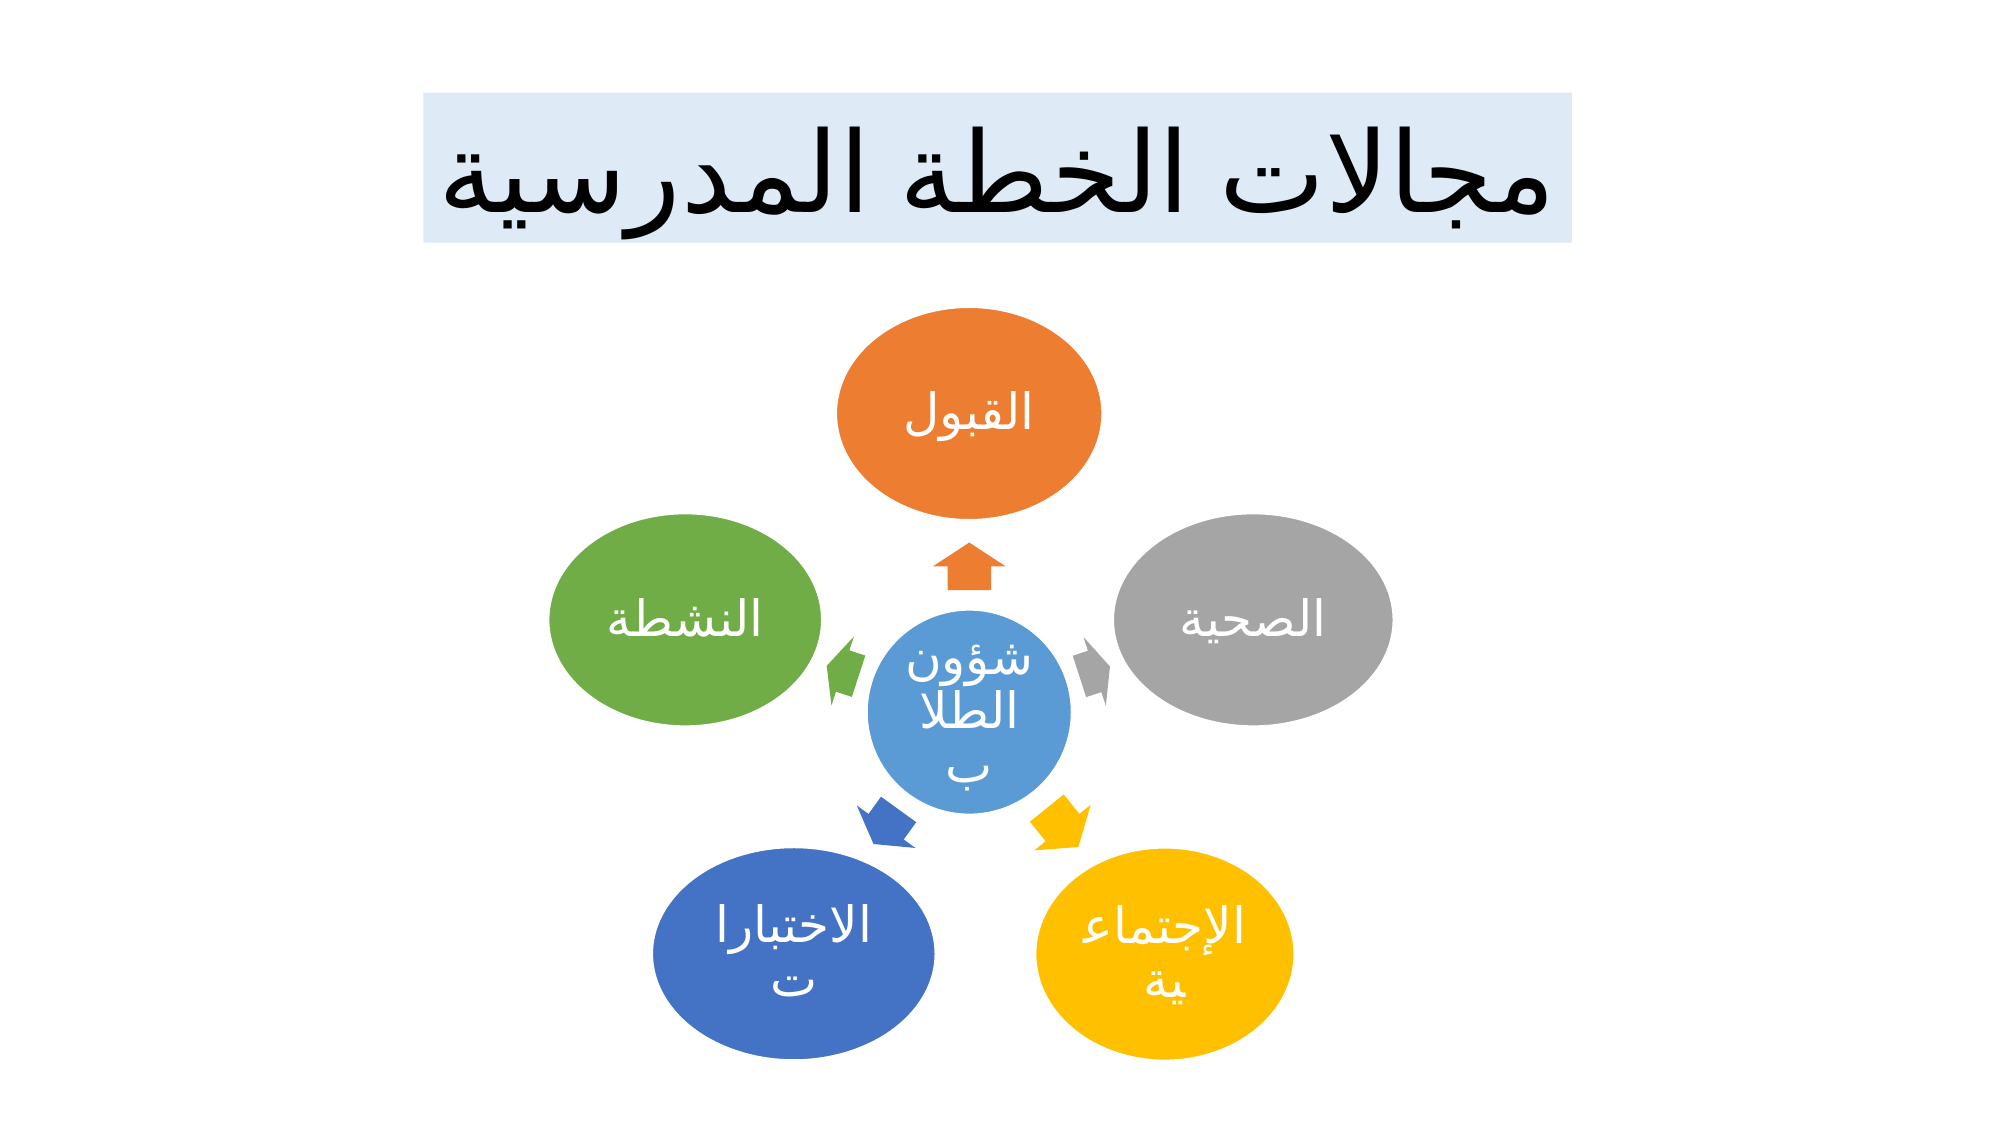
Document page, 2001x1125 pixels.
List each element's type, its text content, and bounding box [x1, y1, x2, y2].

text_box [248, 306, 1694, 1061]
text_box مجالات الخطة المدرسية [423, 92, 1572, 243]
